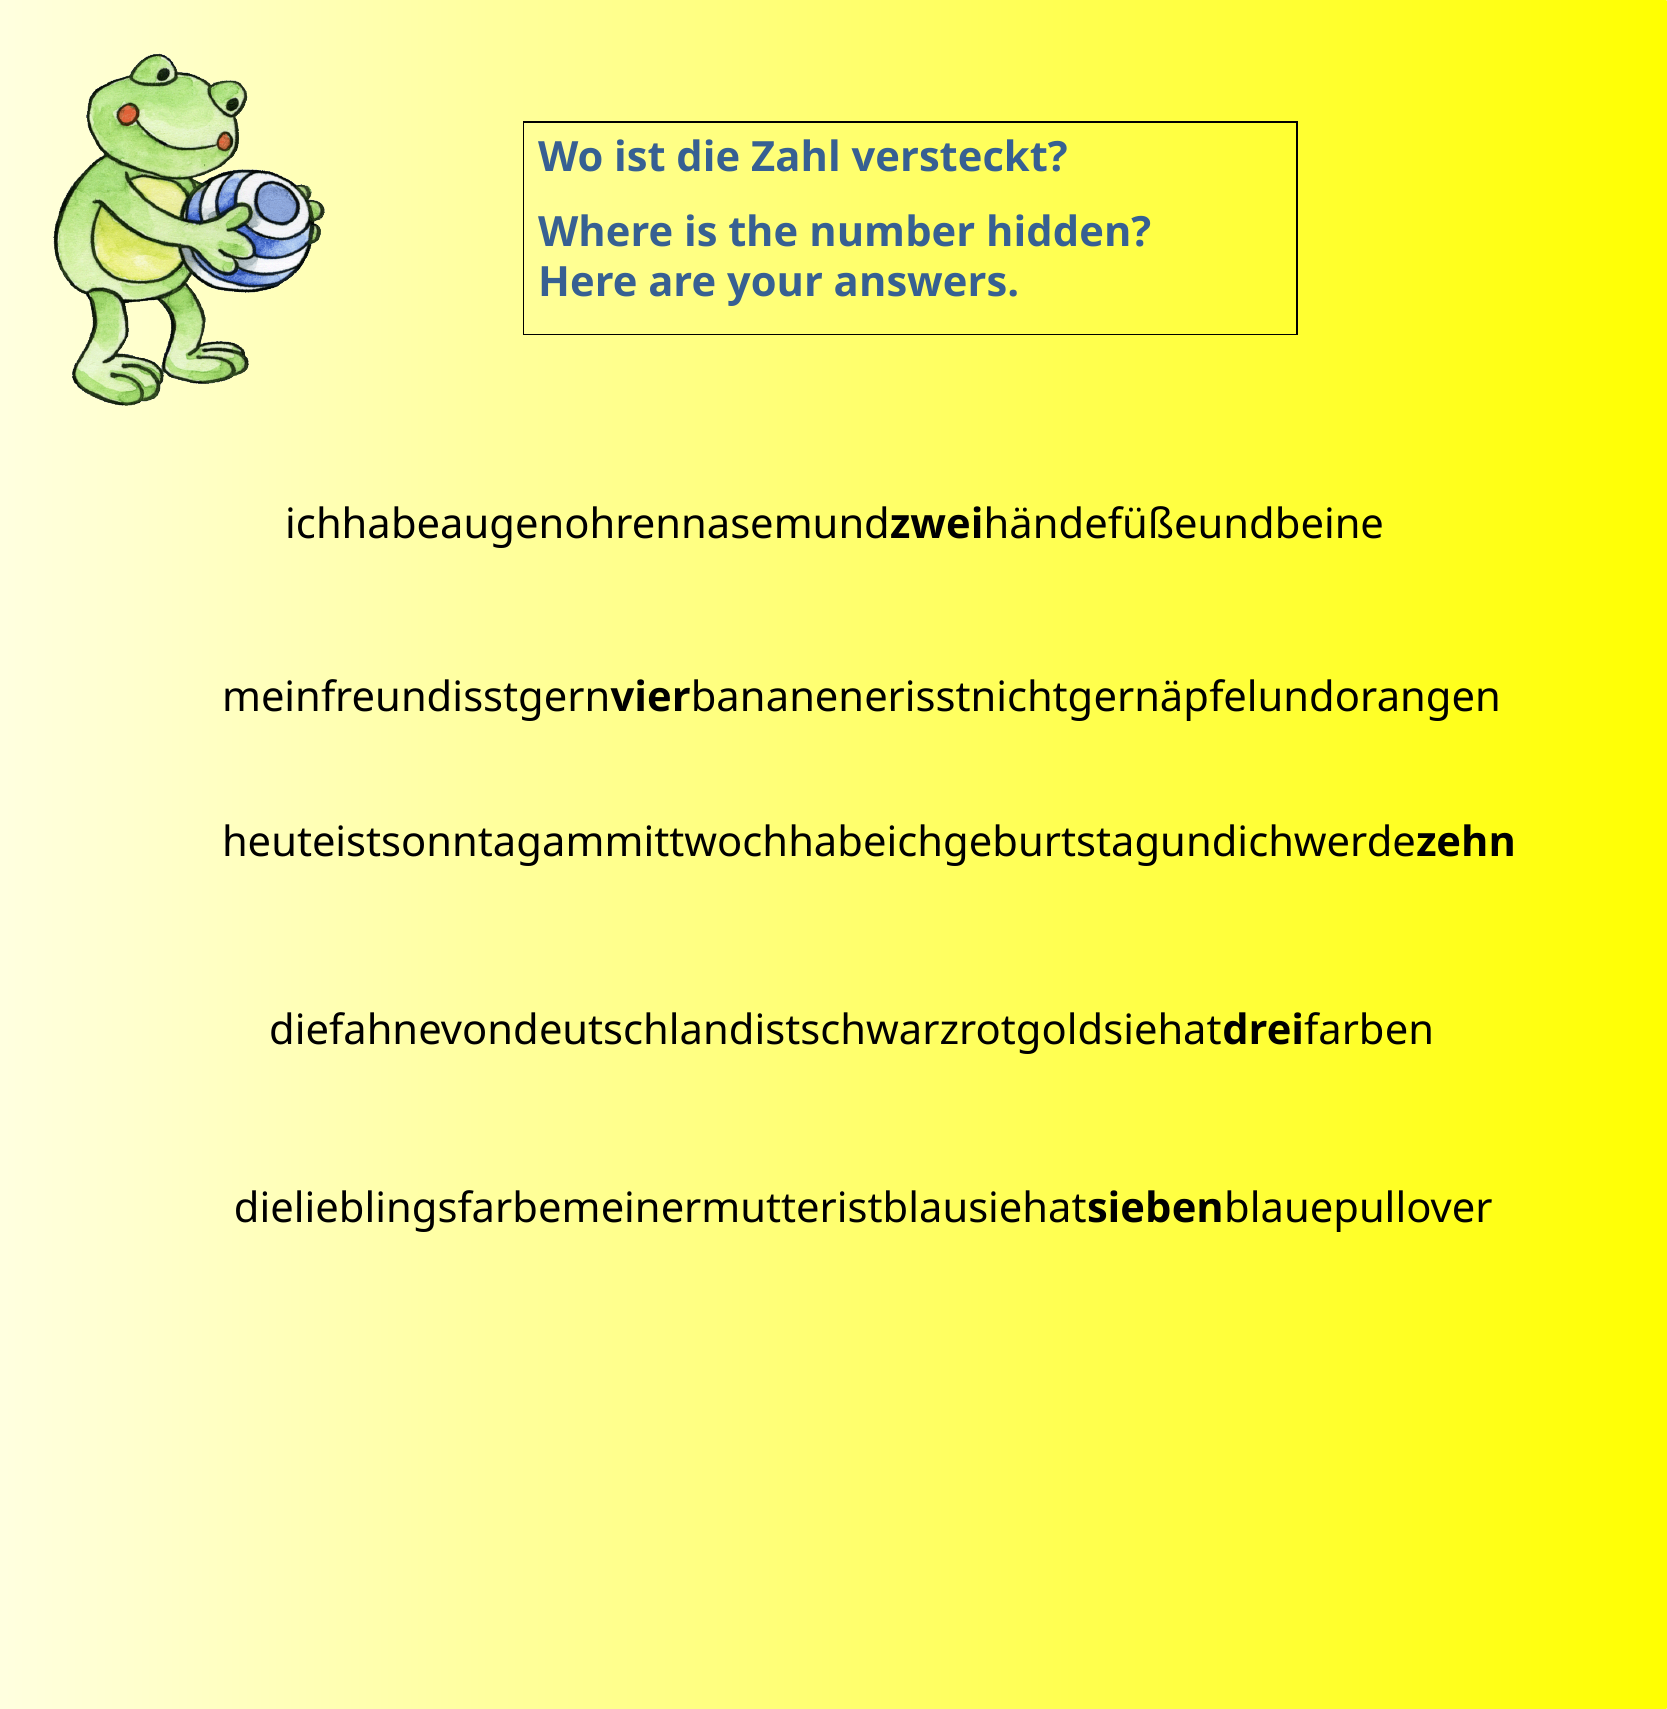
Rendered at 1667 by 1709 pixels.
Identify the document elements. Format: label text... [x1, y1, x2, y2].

text_box ichhabeaugenohrennasemundzweihändefüßeundbeine [195, 464, 1566, 554]
text_box diefahnevondeutschlandistschwarzrotgoldsiehatdreifarben [254, 995, 1566, 1061]
text_box heuteistsonntagammittwochhabeichgeburtstagundichwerdezehn [207, 806, 1602, 872]
text_box Wo ist die Zahl versteckt? Where is the number hidden? Here are your answers. [523, 122, 1297, 335]
text_box dielieblingsfarbemeinermutteristblausiehatsiebenblauepullover [219, 1173, 1602, 1238]
picture [53, 53, 325, 406]
text_box meinfreundisstgernvierbananenerisstnichtgernäpfelundorangen [207, 662, 1602, 728]
